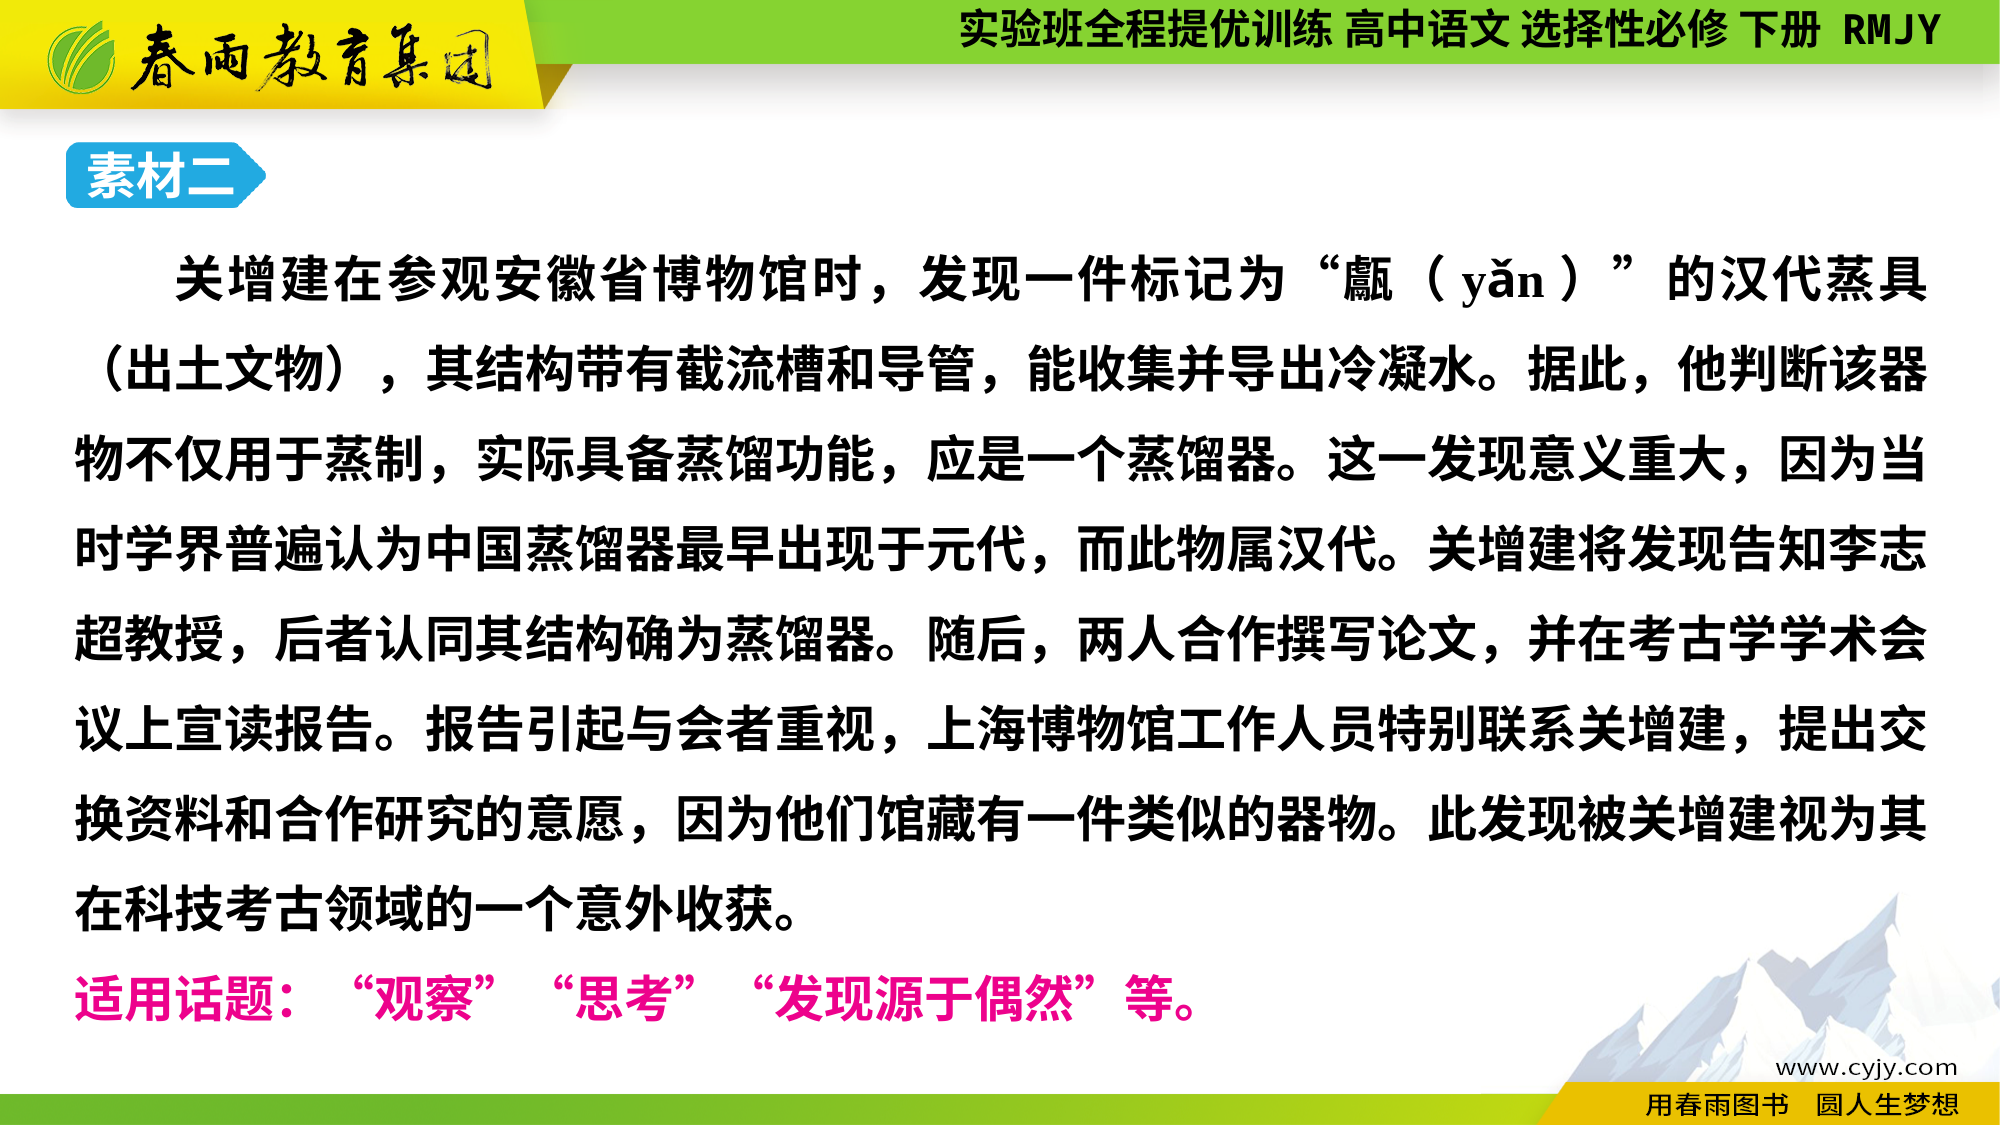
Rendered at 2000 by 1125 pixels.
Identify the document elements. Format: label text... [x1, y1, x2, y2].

list 关增建在参观安徽省博物馆时，发现一件标记为“甗（yǎn）”的汉代蒸具（出土文物），其结构带有截流槽和导管，能收集并导出冷凝水。据此，他判断该器物不仅用于蒸制，实际具备蒸馏功能，应是一个蒸馏器。这一发现意义重大，因为当时学界普遍认为中国蒸馏器最早出现于元代，而此物属汉代。关增建将发现告知李志超教授，后者认同其结构确为蒸馏器。随后，两人合作撰写论文，并在考古学学术会议上宣读报告。报告引起与会者重视，上海博物馆工作人员特别联系关增建，提出交换资料和合作研究的意愿，因为他们馆藏有一件类似的器物。此发现被关增建视为其在科技考古领域的一个意外收获。 适用话题：“观察”“思考”“发现源于偶然”等。 [59, 209, 1944, 1043]
picture [0, 0, 2000, 1125]
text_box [66, 136, 266, 214]
